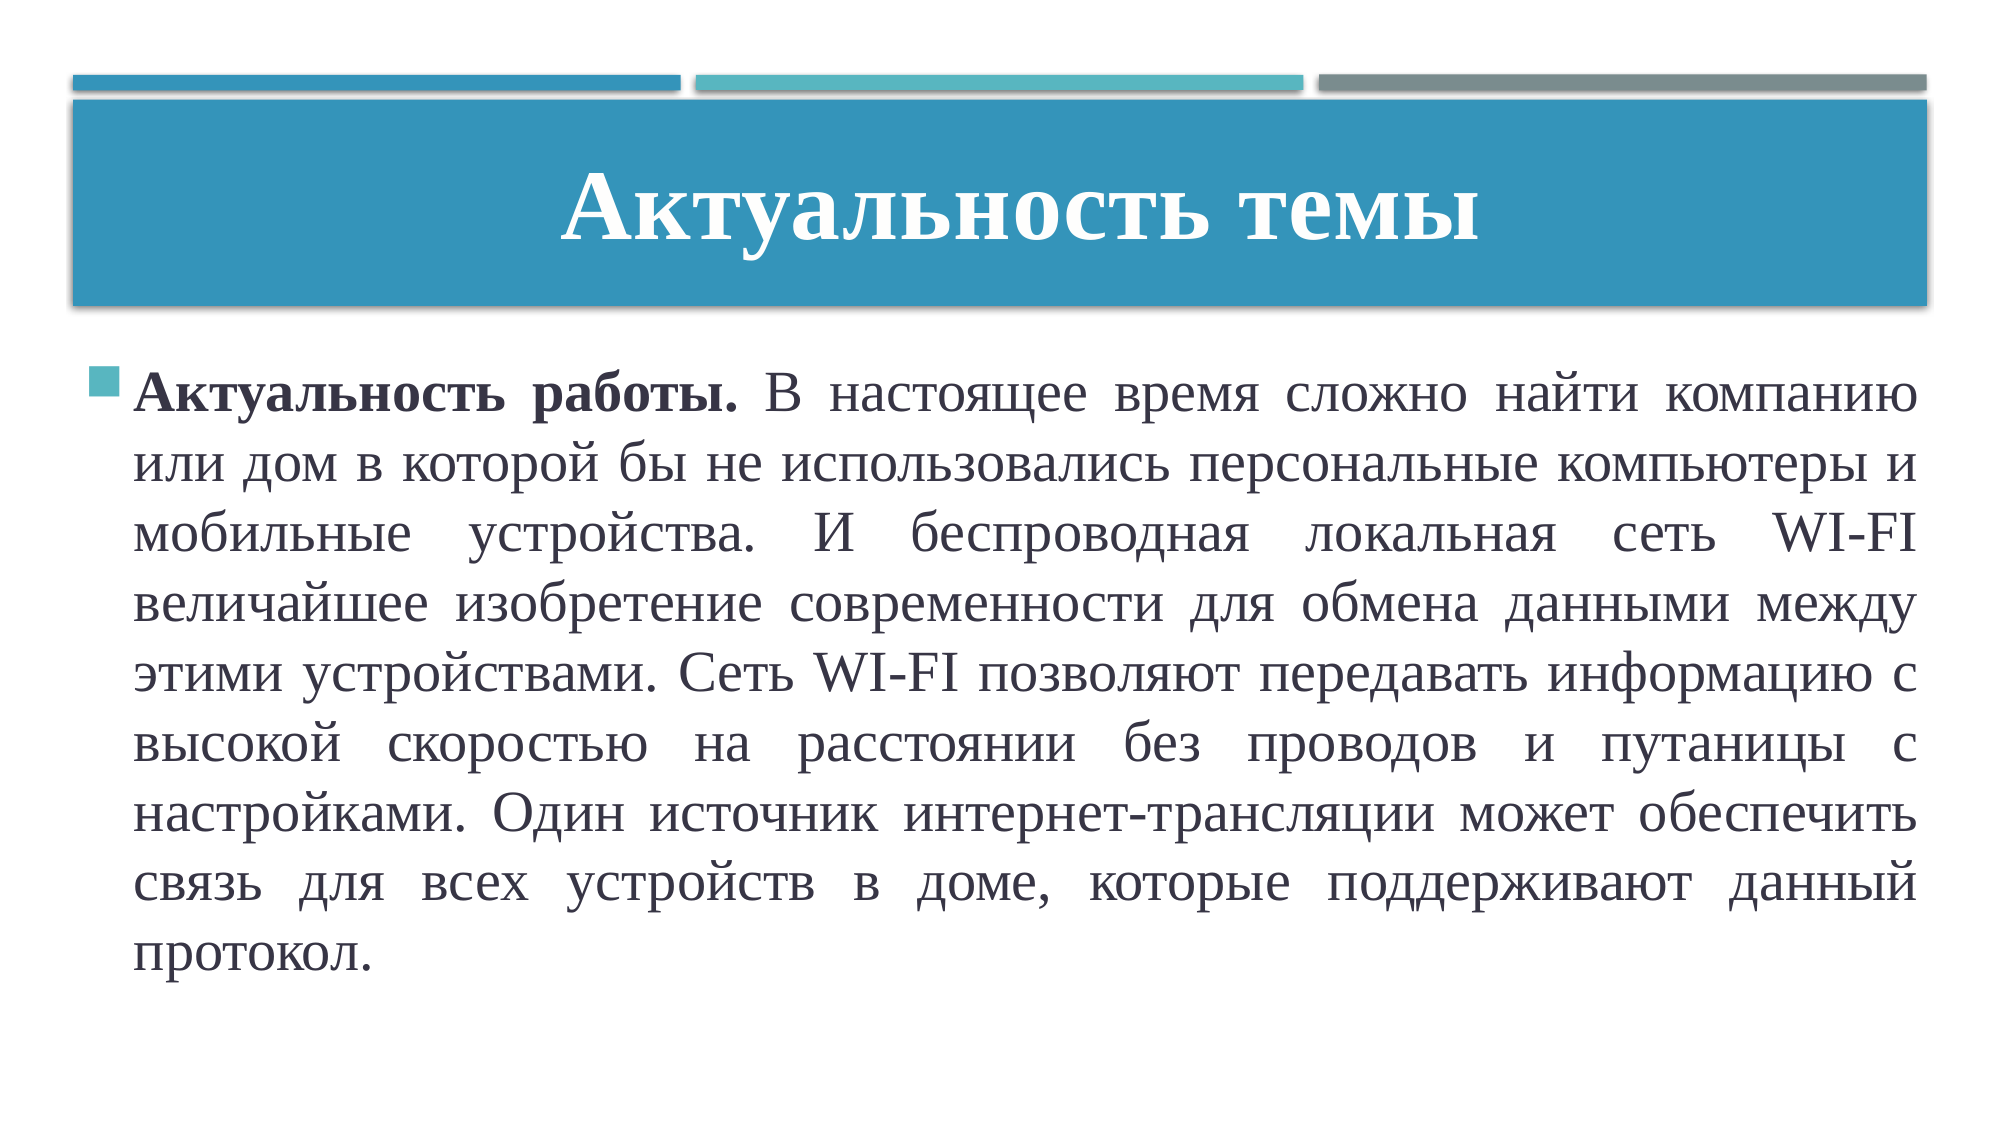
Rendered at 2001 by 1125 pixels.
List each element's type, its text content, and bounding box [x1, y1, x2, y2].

text_box Актуальность темы [545, 132, 1524, 267]
list Актуальность работы. В настоящее время сложно найти компанию или дом в которой бы не использовались персональные компьютеры и мобильные устройства. И беспроводная локальная сеть WI-FI величайшее изобретение современности для обмена данными между этими устройствами. Сеть WI-FI позволяют передавать информацию с высокой скоростью на расстоянии без проводов и путаницы с настройками. Один источник интернет-трансляции может обеспечить связь для всех устройств в доме, которые поддерживают данный протокол. [68, 268, 1935, 1068]
